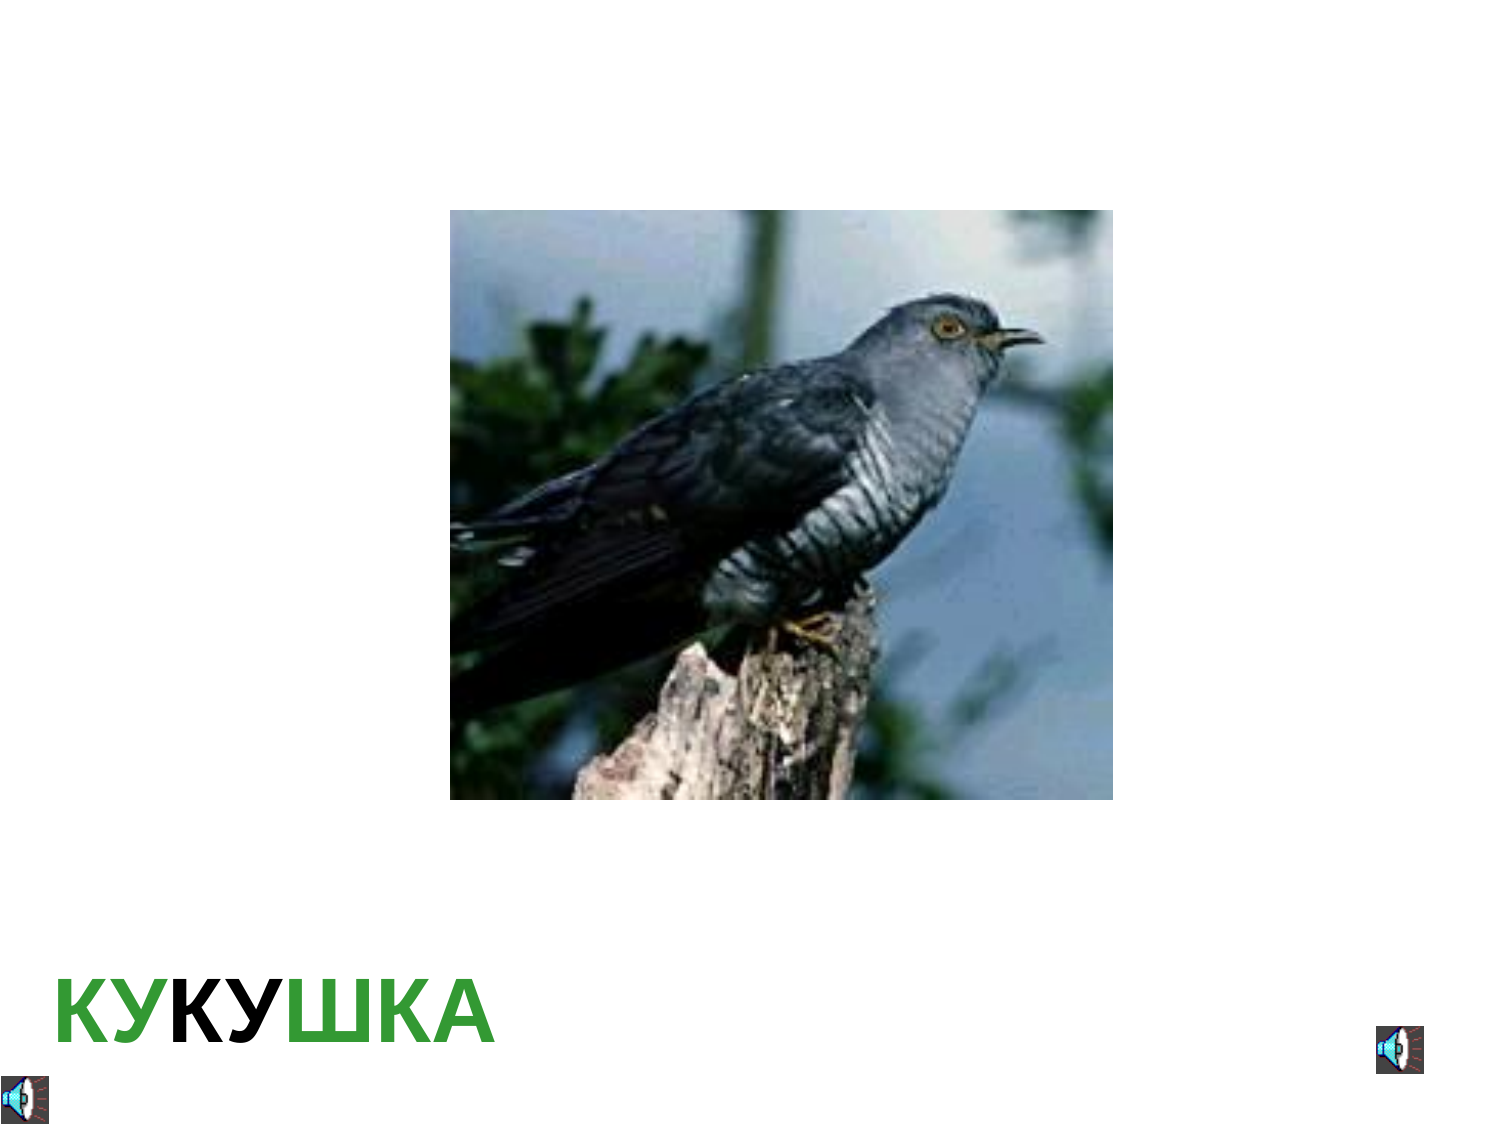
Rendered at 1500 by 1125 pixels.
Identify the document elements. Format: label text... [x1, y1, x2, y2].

picture [0, 1074, 51, 1125]
title КУКУШКА [37, 912, 1313, 1101]
picture [1374, 1024, 1426, 1076]
picture [449, 210, 1113, 800]
